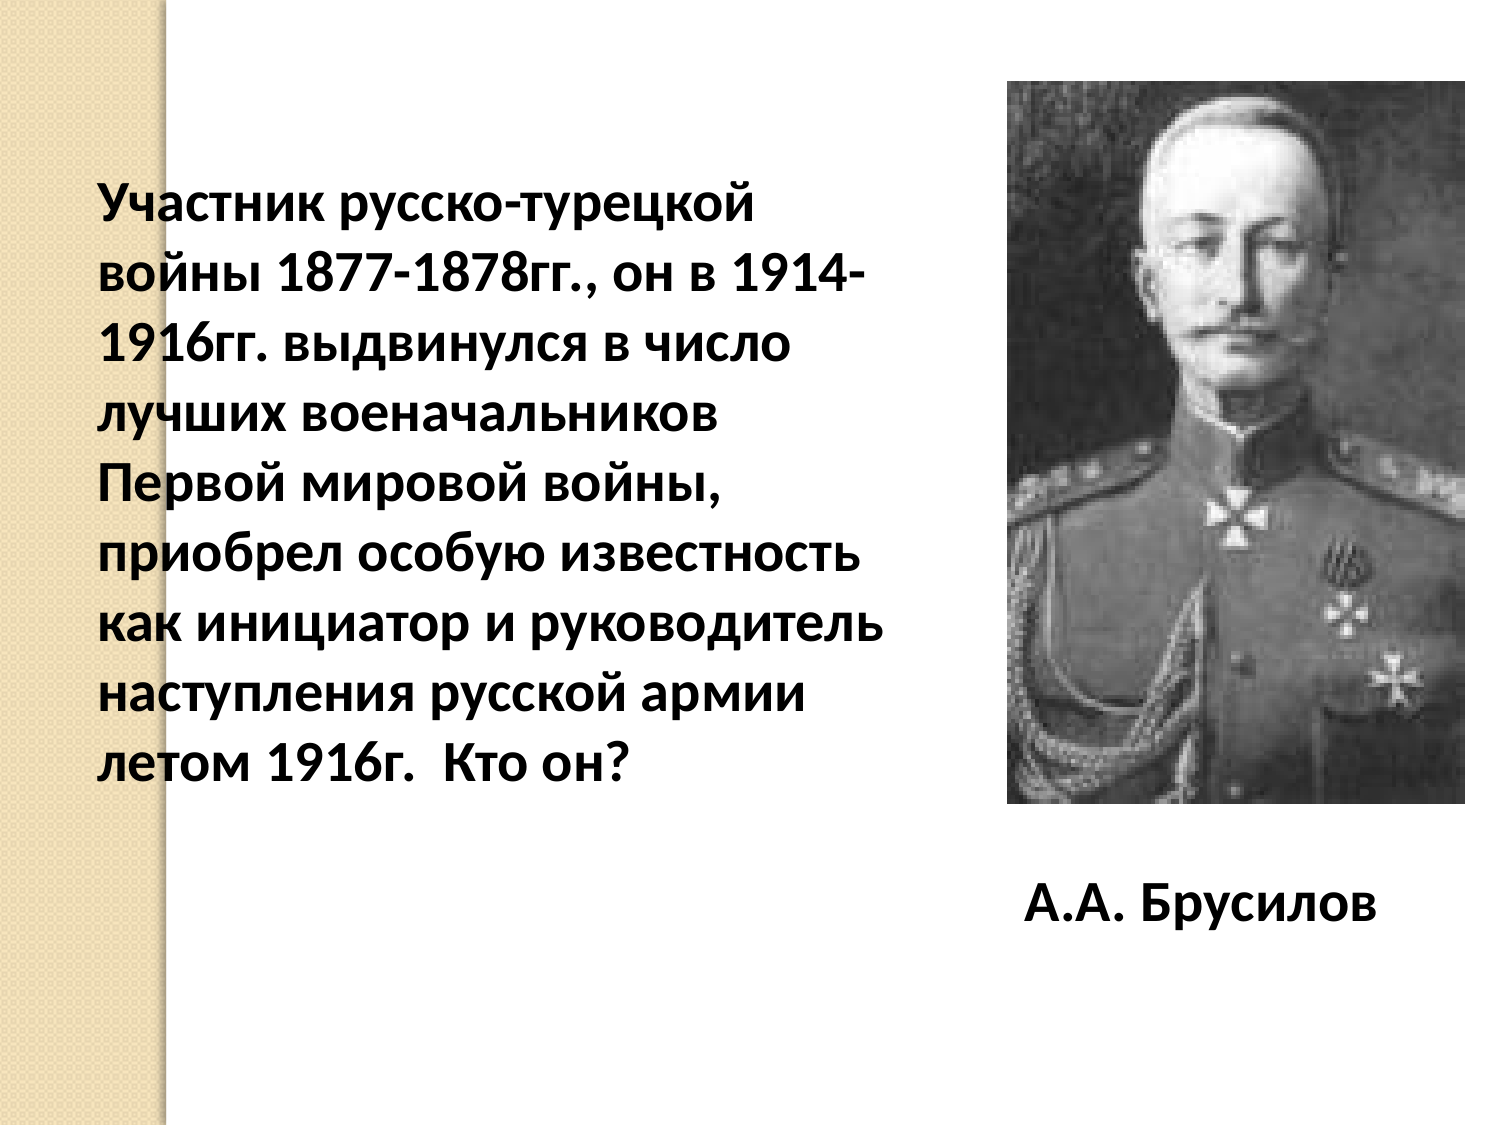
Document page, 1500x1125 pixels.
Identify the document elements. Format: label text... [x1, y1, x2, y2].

text_box А.А. Брусилов [1010, 855, 1394, 941]
picture [1007, 81, 1466, 804]
text_box Участник русско-турецкой войны 1877-1878гг., он в 1914-1916гг. выдвинулся в число лучших военачальников Первой мировой войны, приобрел особую известность как инициатор и руководитель наступления русской армии летом 1916г. Кто он? [82, 155, 903, 801]
